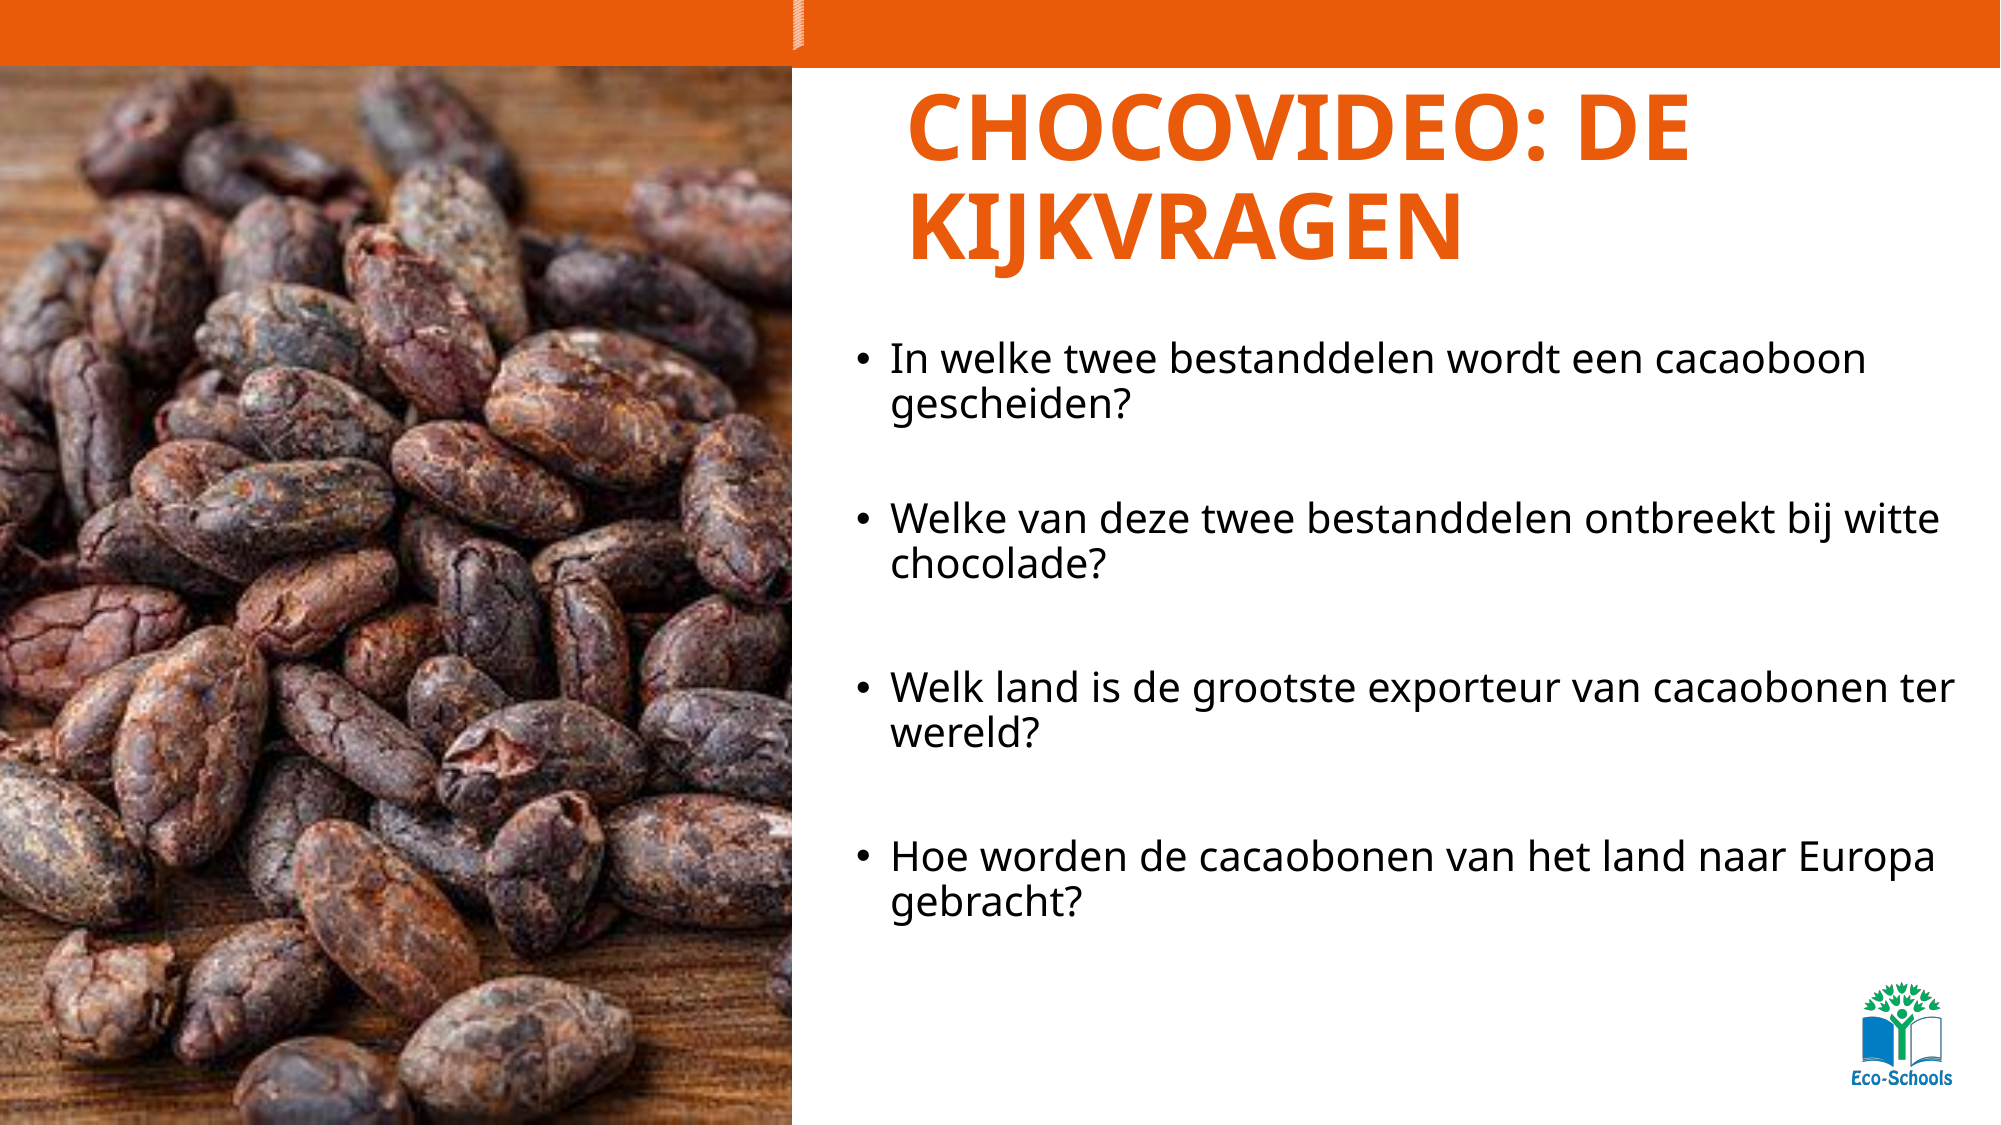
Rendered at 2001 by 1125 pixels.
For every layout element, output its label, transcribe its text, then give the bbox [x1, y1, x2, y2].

picture [793, 0, 804, 50]
picture [0, 66, 792, 1125]
picture [1852, 982, 1952, 1085]
text_box Chocovideo: de kijkvragen [890, 29, 2000, 330]
text_box In welke twee bestanddelen wordt een cacaoboon gescheiden? Welke van deze twee bestanddelen ontbreekt bij witte chocolade? Welk land is de grootste exporteur van cacaobonen ter wereld? Hoe worden de cacaobonen van het land naar Europa gebracht? [841, 330, 2000, 933]
